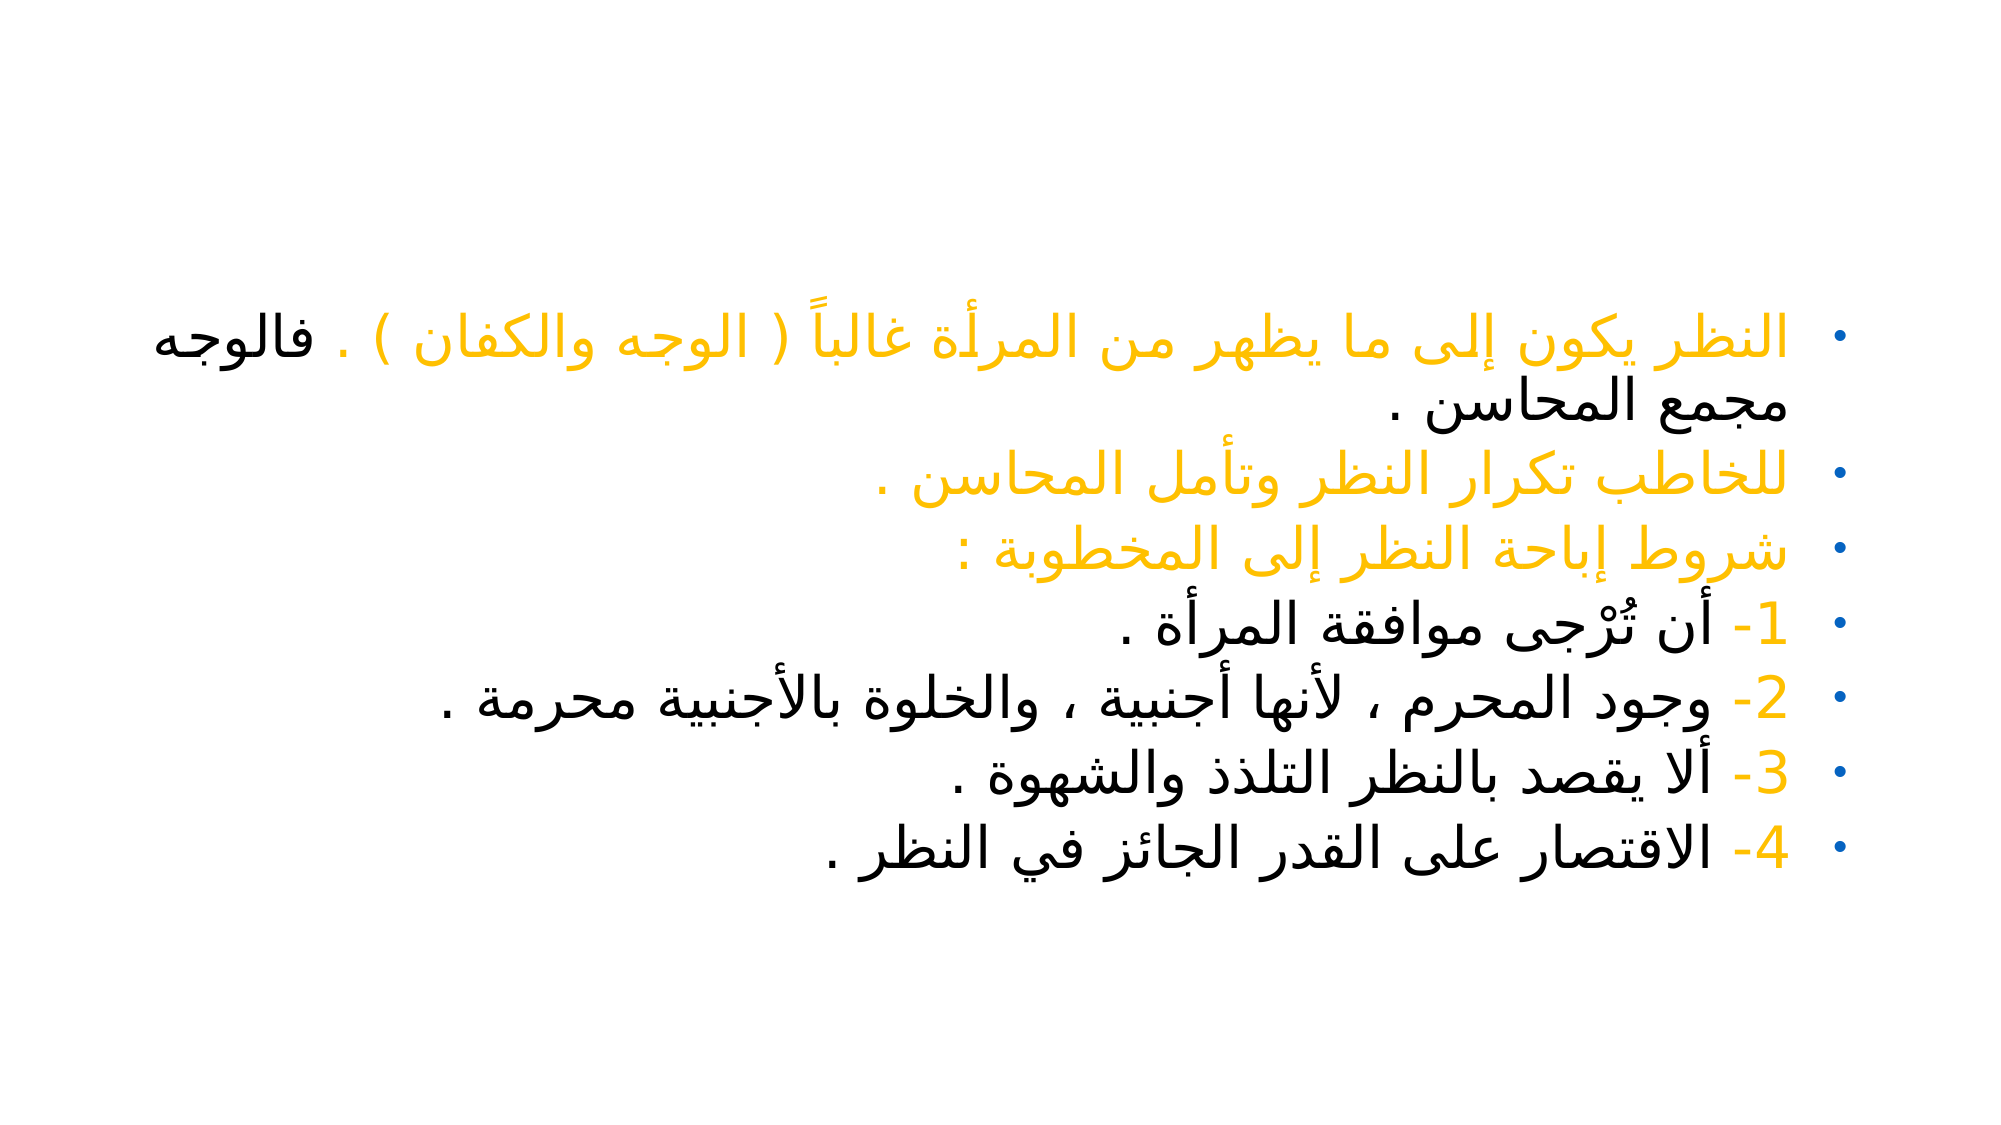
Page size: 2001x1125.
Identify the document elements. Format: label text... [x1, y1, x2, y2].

list النظر يكون إلى ما يظهر من المرأة غالباً ( الوجه والكفان ) . فالوجه مجمع المحاسن . للخاطب تكرار النظر وتأمل المحاسن . شروط إباحة النظر إلى المخطوبة : 1- أن تُرْجى موافقة المرأة . 2- وجود المحرم ، لأنها أجنبية ، والخلوة بالأجنبية محرمة . 3- ألا يقصد بالنظر التلذذ والشهوة . 4- الاقتصار على القدر الجائز في النظر . [137, 299, 1863, 1014]
